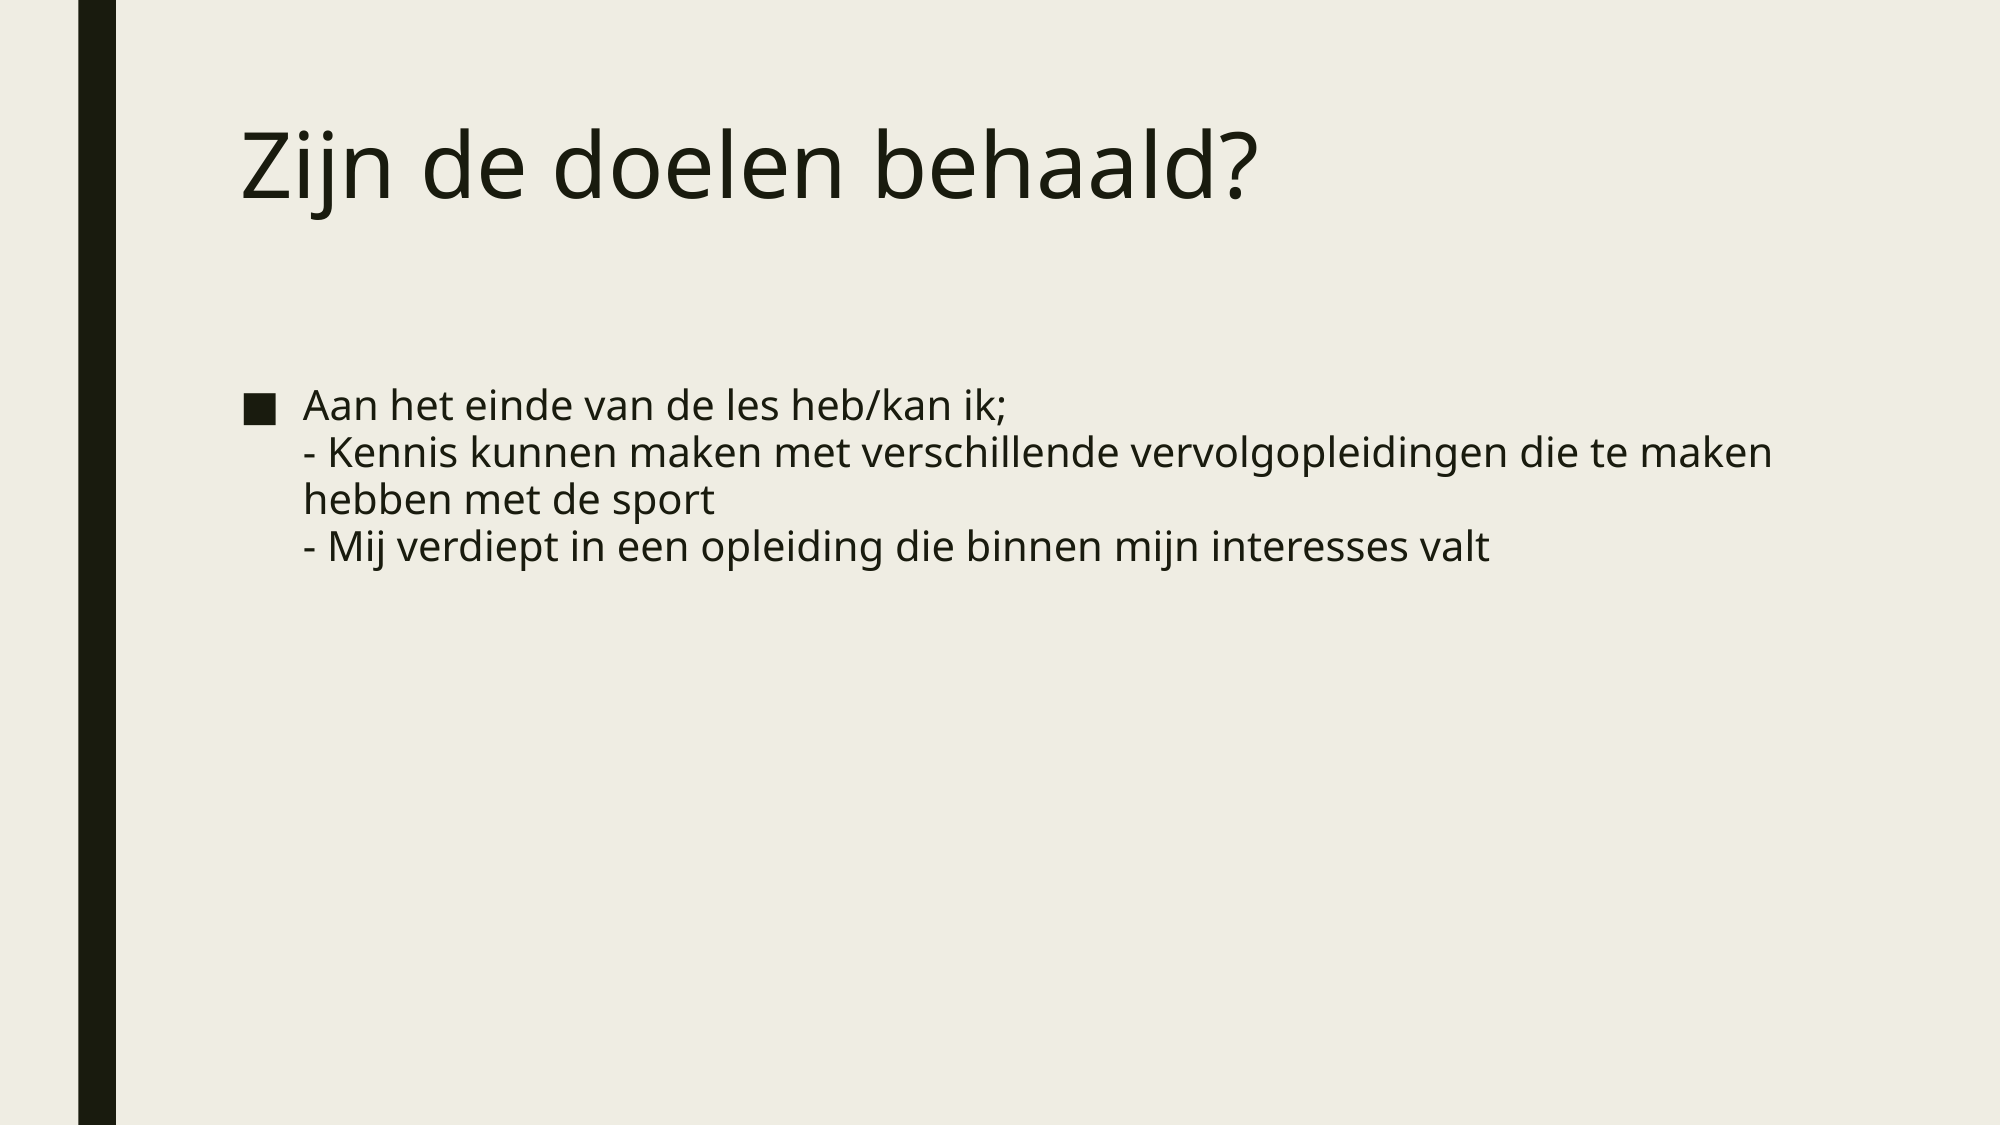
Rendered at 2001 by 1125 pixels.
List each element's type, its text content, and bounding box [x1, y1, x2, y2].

title Zijn de doelen behaald? [225, 112, 1800, 357]
list Aan het einde van de les heb/kan ik; - Kennis kunnen maken met verschillende vervolgopleidingen die te maken hebben met de sport - Mij verdiept in een opleiding die binnen mijn interesses valt [225, 375, 1800, 963]
